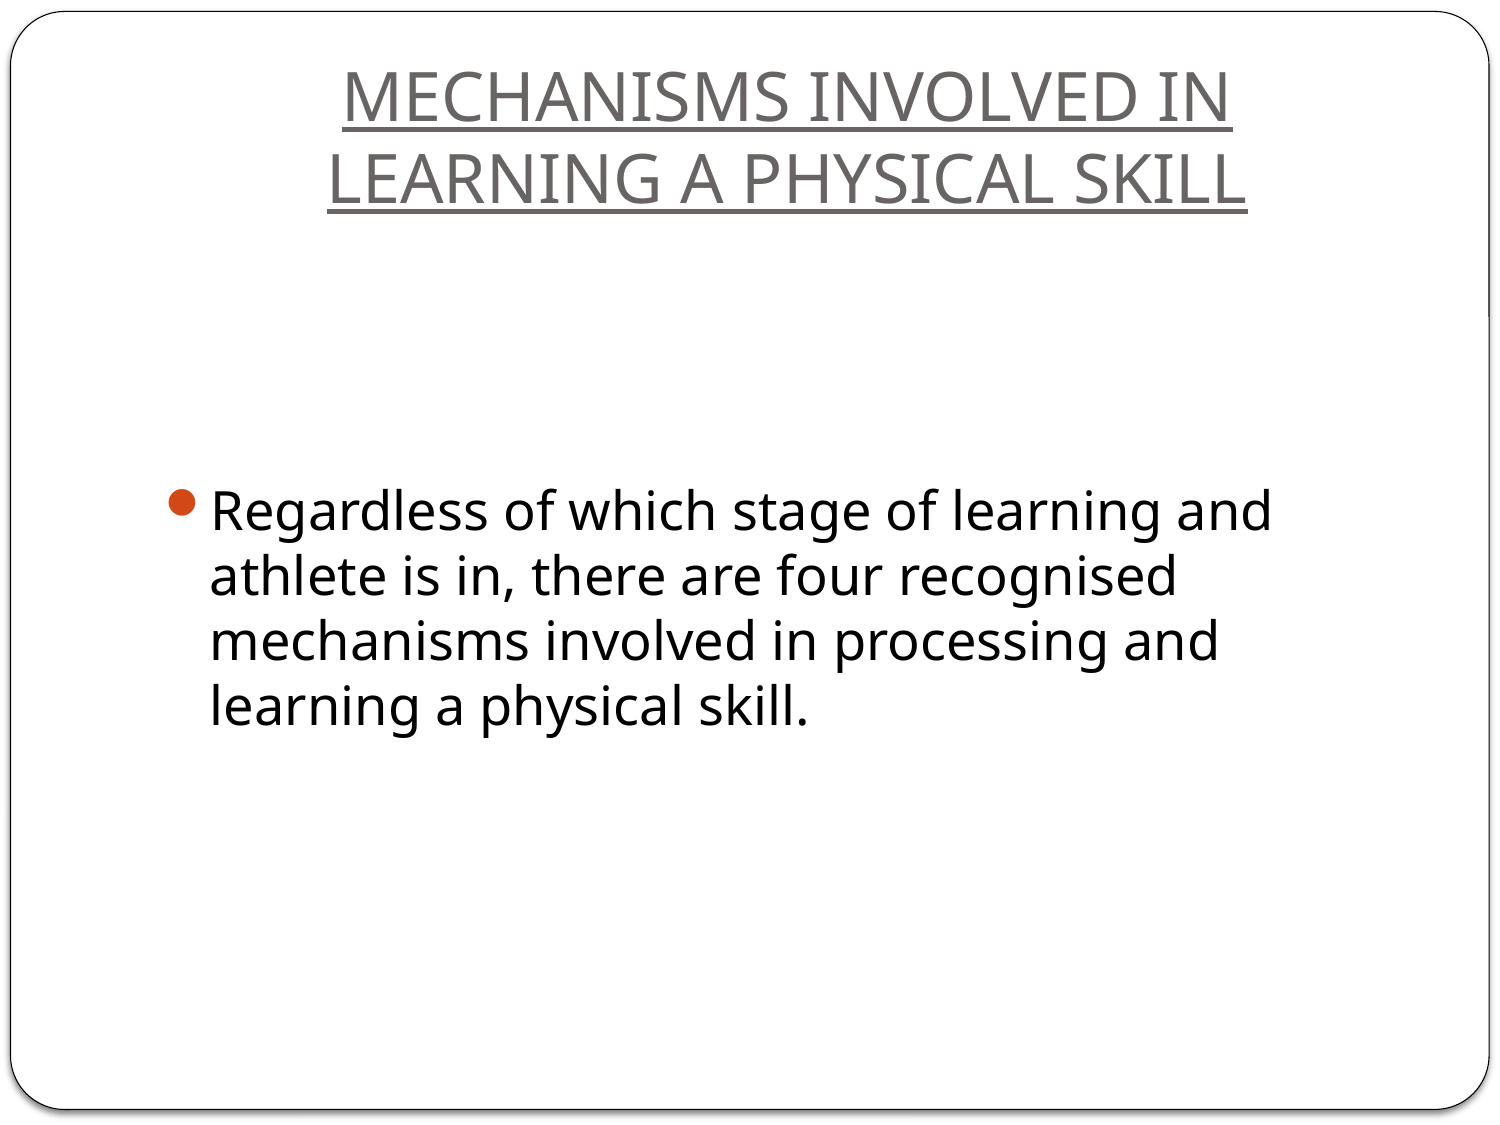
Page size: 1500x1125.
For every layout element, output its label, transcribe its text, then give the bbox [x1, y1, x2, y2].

list Regardless of which stage of learning and athlete is in, there are four recognised mechanisms involved in processing and learning a physical skill. [150, 237, 1425, 988]
title MECHANISMS INVOLVED IN LEARNING A PHYSICAL SKILL [150, 45, 1425, 233]
